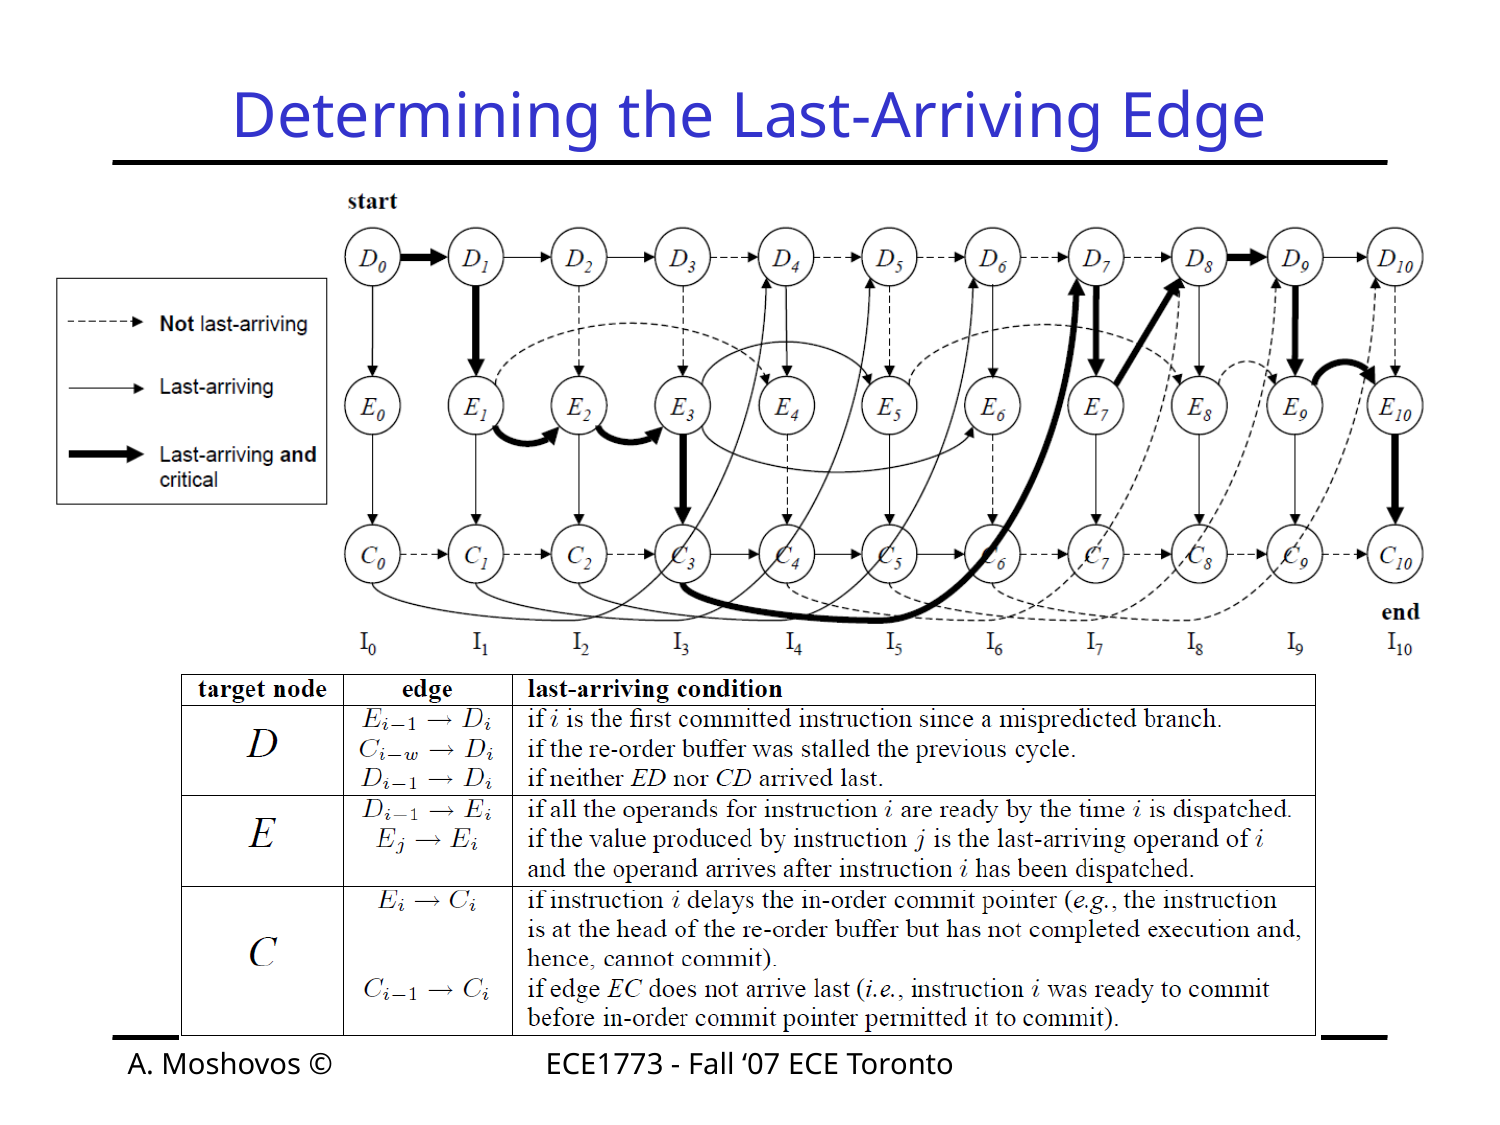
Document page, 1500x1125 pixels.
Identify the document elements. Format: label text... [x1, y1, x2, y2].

footer ECE1773 - Fall ‘07 ECE Toronto [487, 1048, 1013, 1101]
title Determining the Last-Arriving Edge [112, 62, 1388, 163]
picture [23, 190, 1456, 1041]
slide_number A. Moshovos © [112, 1037, 426, 1101]
